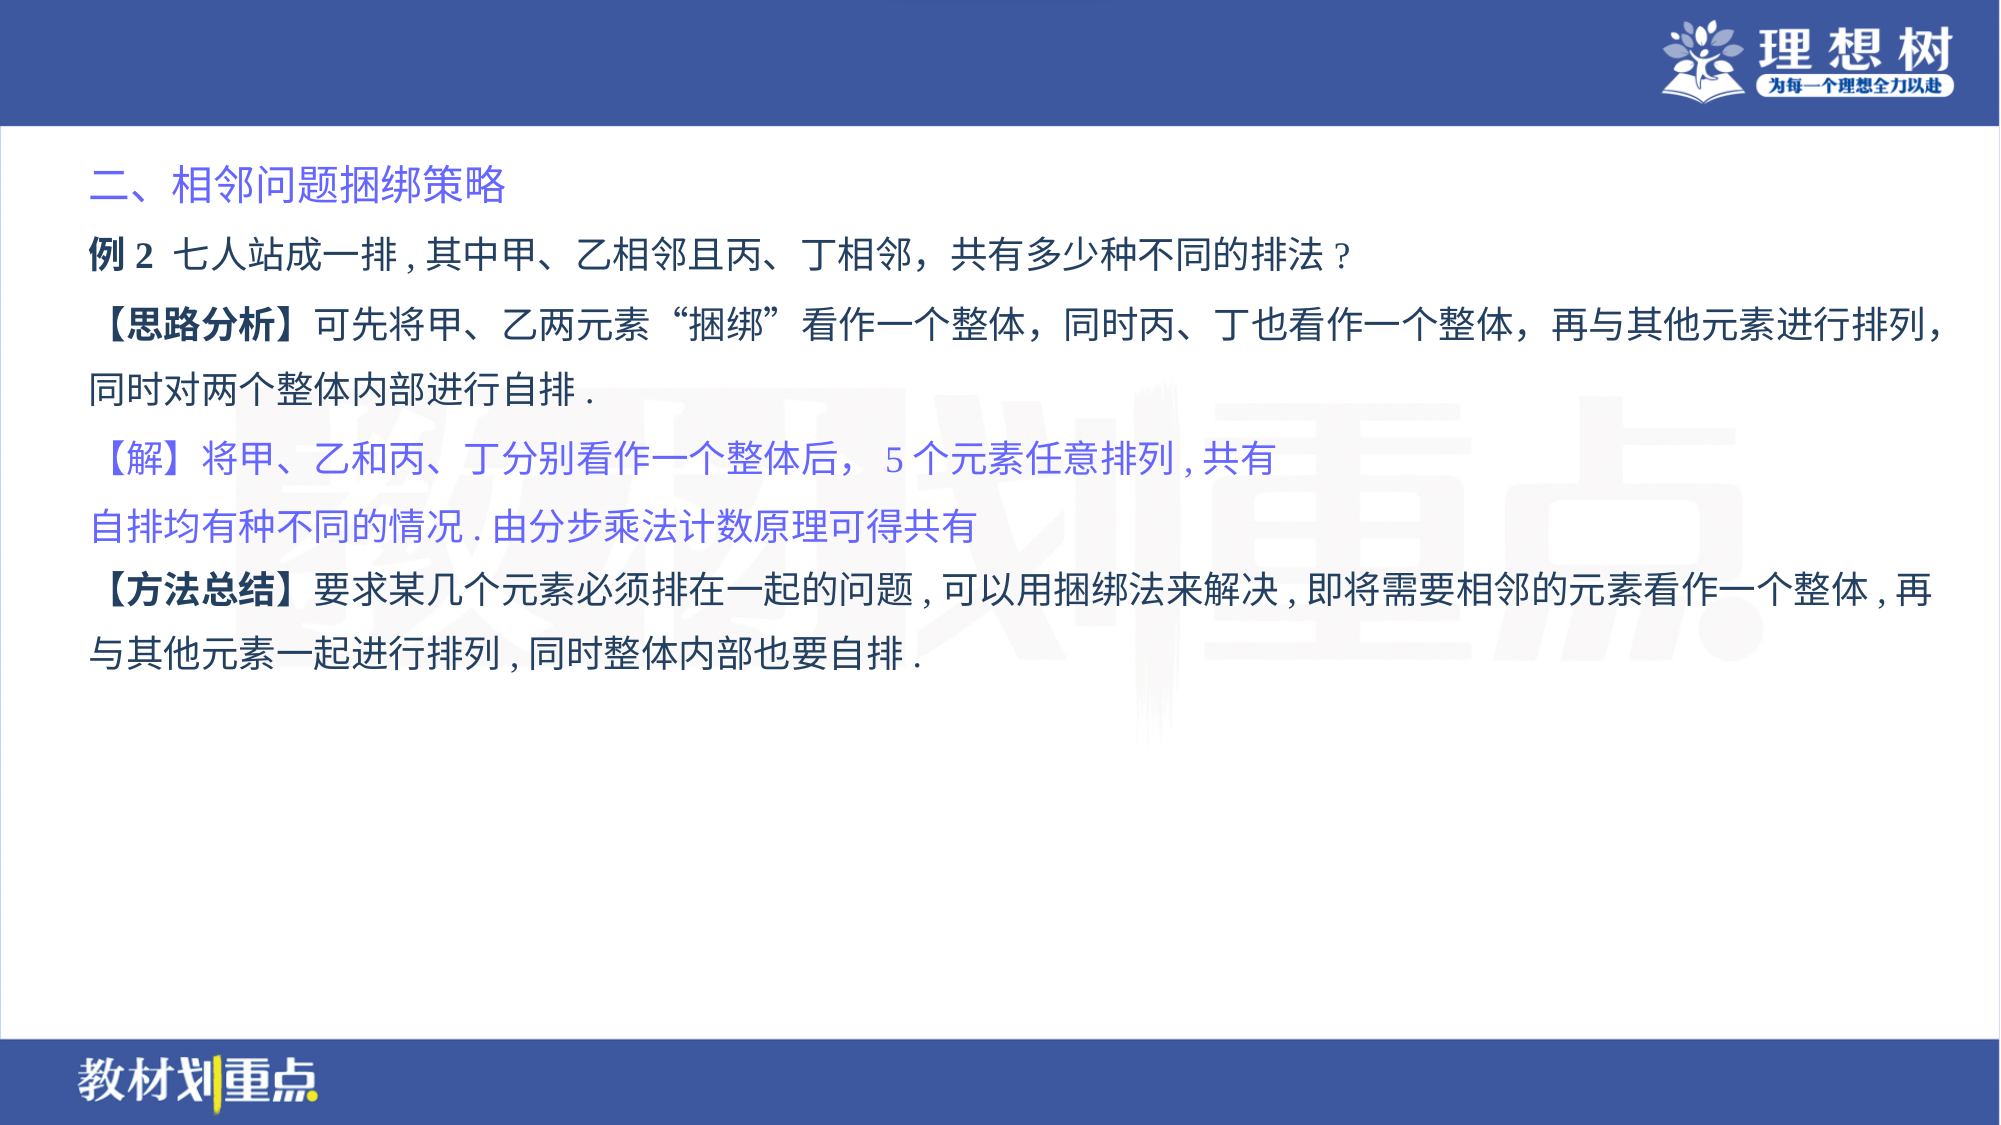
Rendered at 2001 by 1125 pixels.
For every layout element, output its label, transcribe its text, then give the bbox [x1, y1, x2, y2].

text_box 【思路分析】可先将甲、乙两元素“捆绑”看作一个整体，同时丙、丁也看作一个整体，再与其他元素进行排列， 同时对两个整体内部进行自排. [88, 277, 1911, 405]
text_box 例2 七人站成一排,其中甲、乙相邻且丙、丁相邻，共有多少种不同的排法? [88, 209, 1911, 269]
picture [0, 0, 2000, 1125]
text_box 二、相邻问题捆绑策略 [88, 135, 1911, 209]
text_box 【方法总结】要求某几个元素必须排在一起的问题,可以用捆绑法来解决,即将需要相邻的元素看作一个整体,再 与其他元素一起进行排列,同时整体内部也要自排. [88, 541, 1911, 669]
